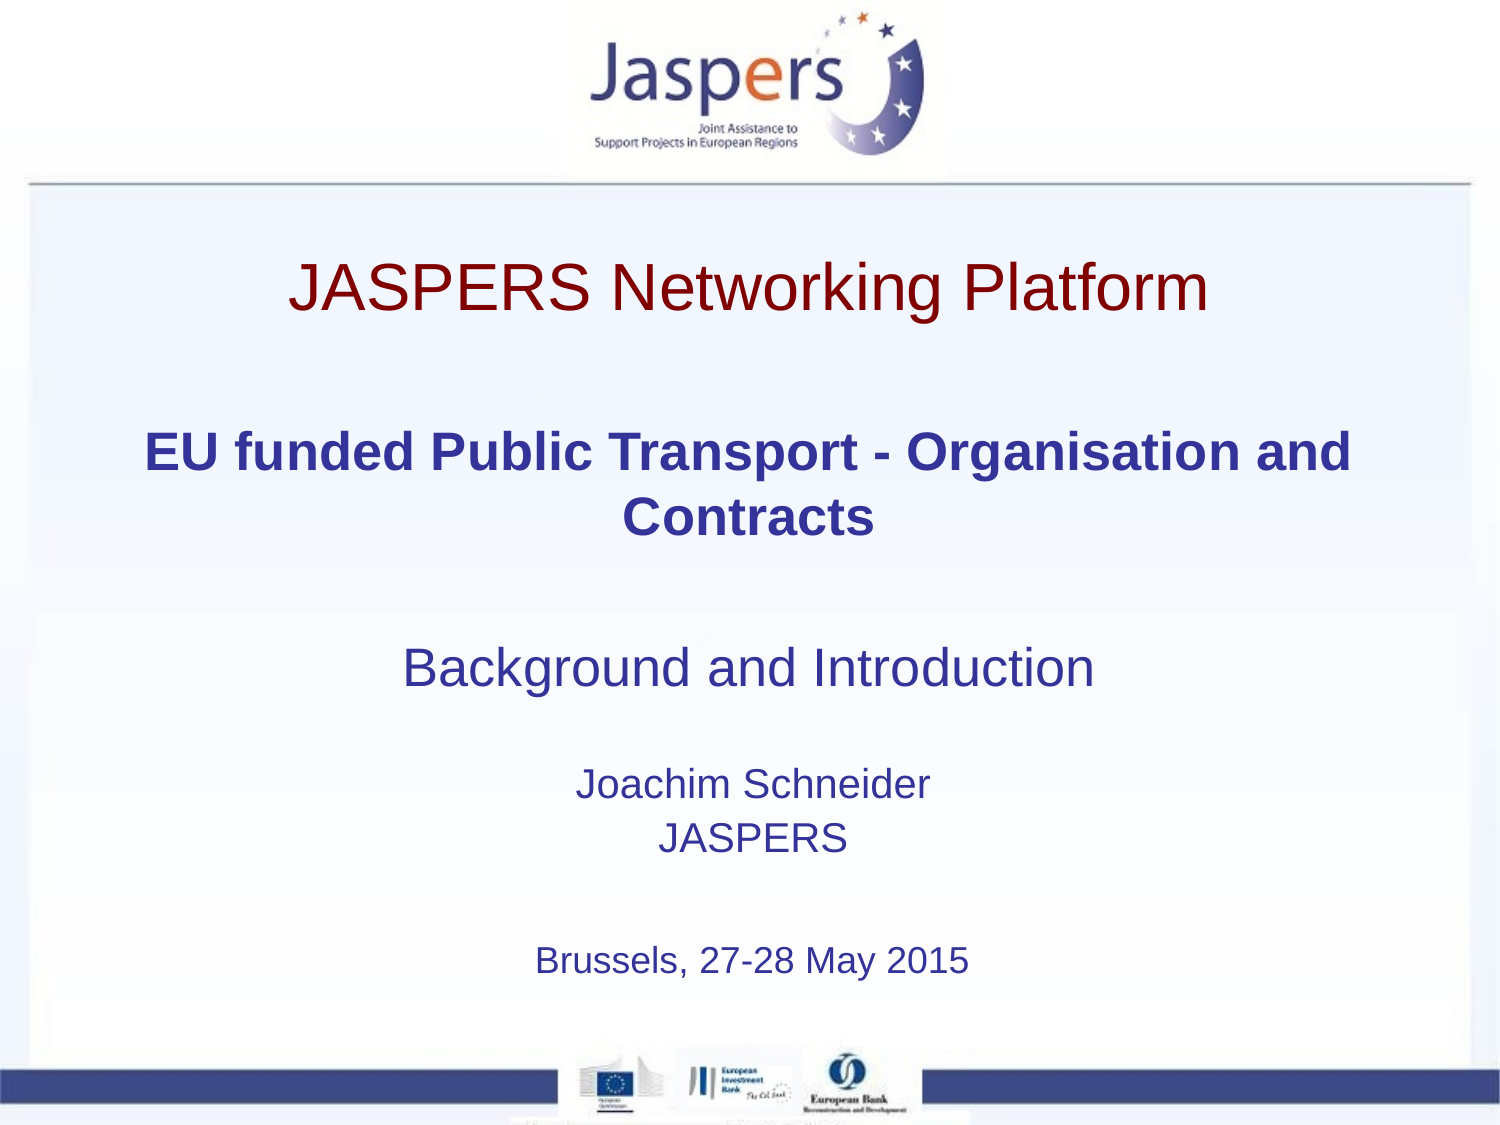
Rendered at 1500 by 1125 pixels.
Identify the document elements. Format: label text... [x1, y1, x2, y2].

text_box Joachim Schneider JASPERS [68, 749, 1439, 869]
text_box Brussels, 27-28 May 2015 [7, 881, 1500, 981]
title JASPERS Networking Platform EU funded Public Transport - Organisation and Contracts Background and Introduction [112, 349, 1388, 591]
picture [0, 0, 1500, 1125]
